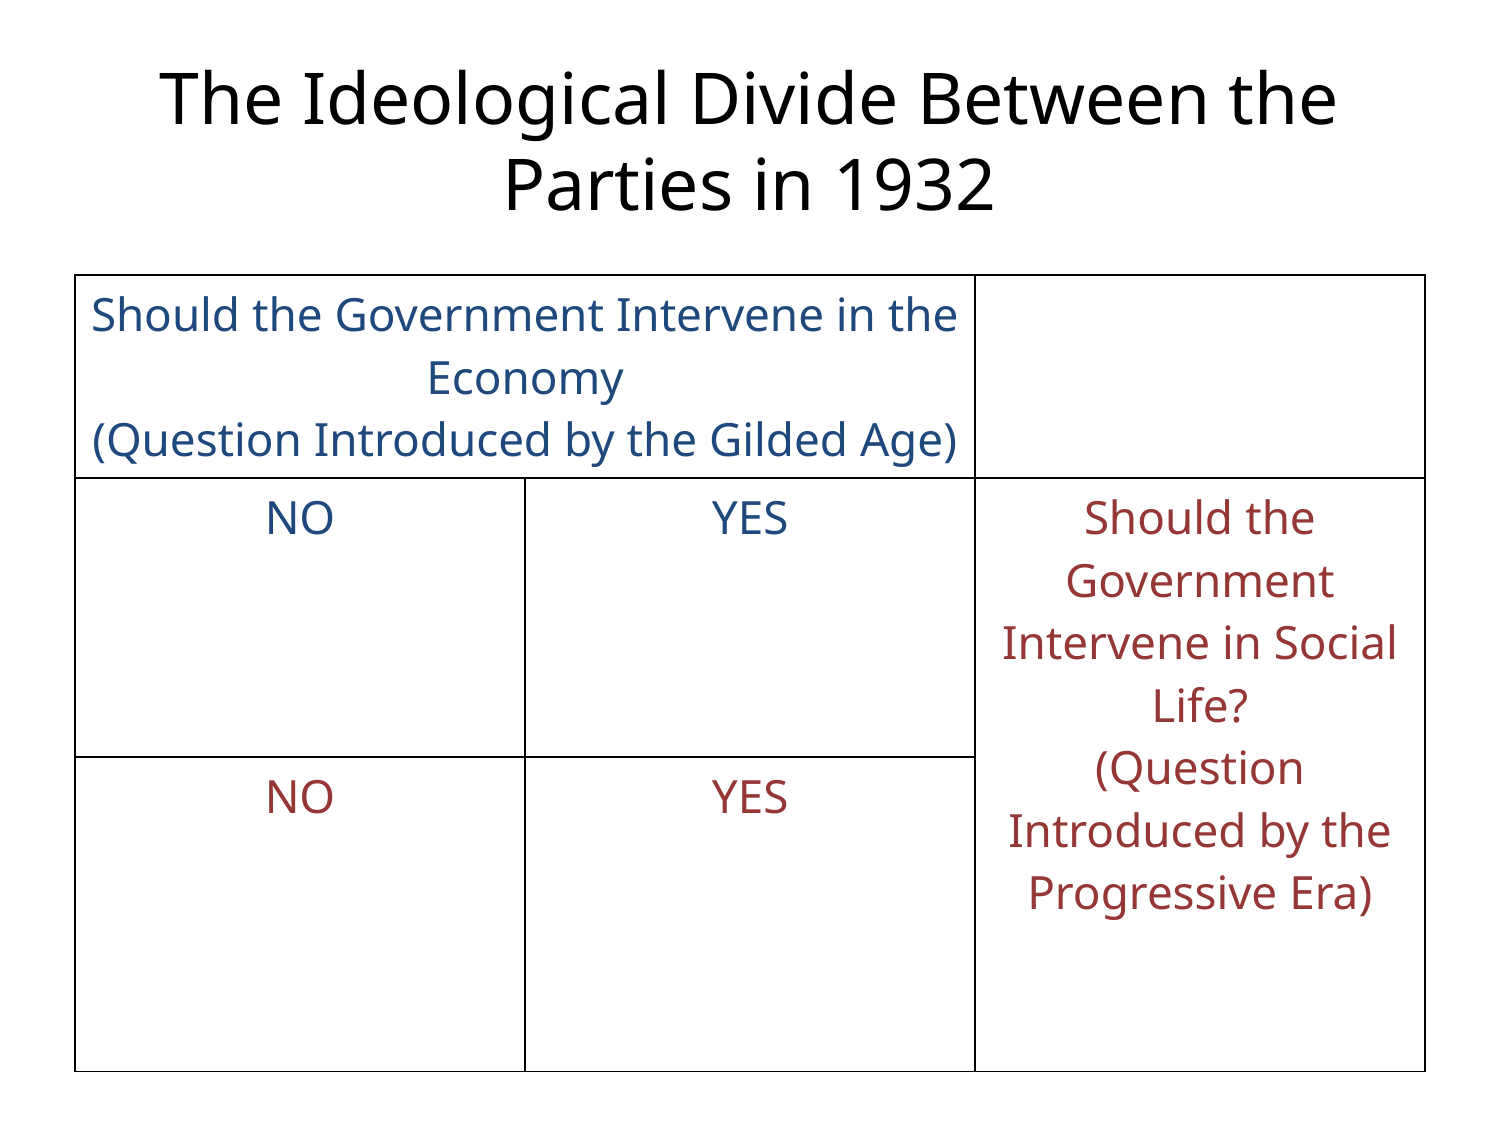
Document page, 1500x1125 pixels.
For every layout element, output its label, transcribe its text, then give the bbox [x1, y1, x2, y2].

table_cell Should the Government Intervene in Social Life? (Question Introduced by the Progressive Era) [976, 479, 1424, 1071]
table_cell NO [76, 479, 524, 756]
table_header [976, 276, 1424, 477]
table_cell YES [526, 758, 974, 1071]
title The Ideological Divide Between the Parties in 1932 [75, 45, 1425, 233]
table_header Should the Government Intervene in the Economy (Question Introduced by the Gilded Age) [76, 276, 974, 477]
table_cell YES [526, 479, 974, 756]
table_cell NO [76, 758, 524, 1071]
